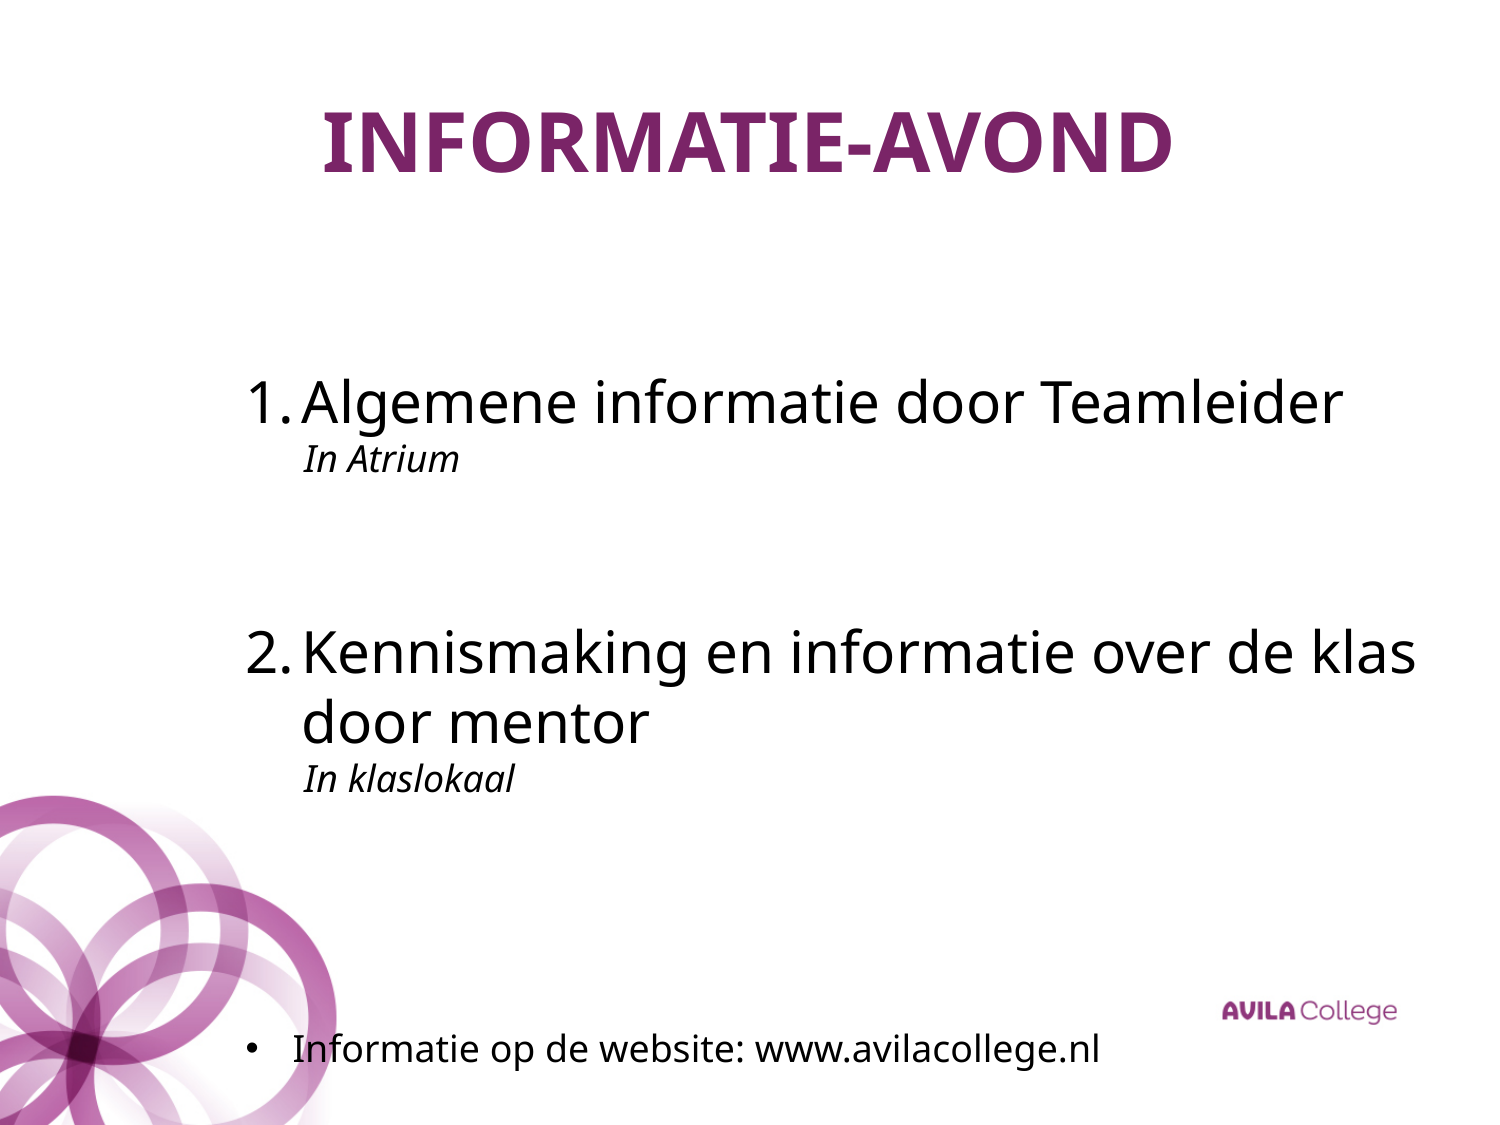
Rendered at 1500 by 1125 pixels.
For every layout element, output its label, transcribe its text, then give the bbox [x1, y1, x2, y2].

text_box Algemene informatie door Teamleider In Atrium Kennismaking en informatie over de klas door mentor In klaslokaal Informatie op de website: www.avilacollege.nl [230, 232, 1450, 1078]
picture [0, 0, 1500, 1125]
title INFORMATIE-AVOND [75, 45, 1425, 233]
